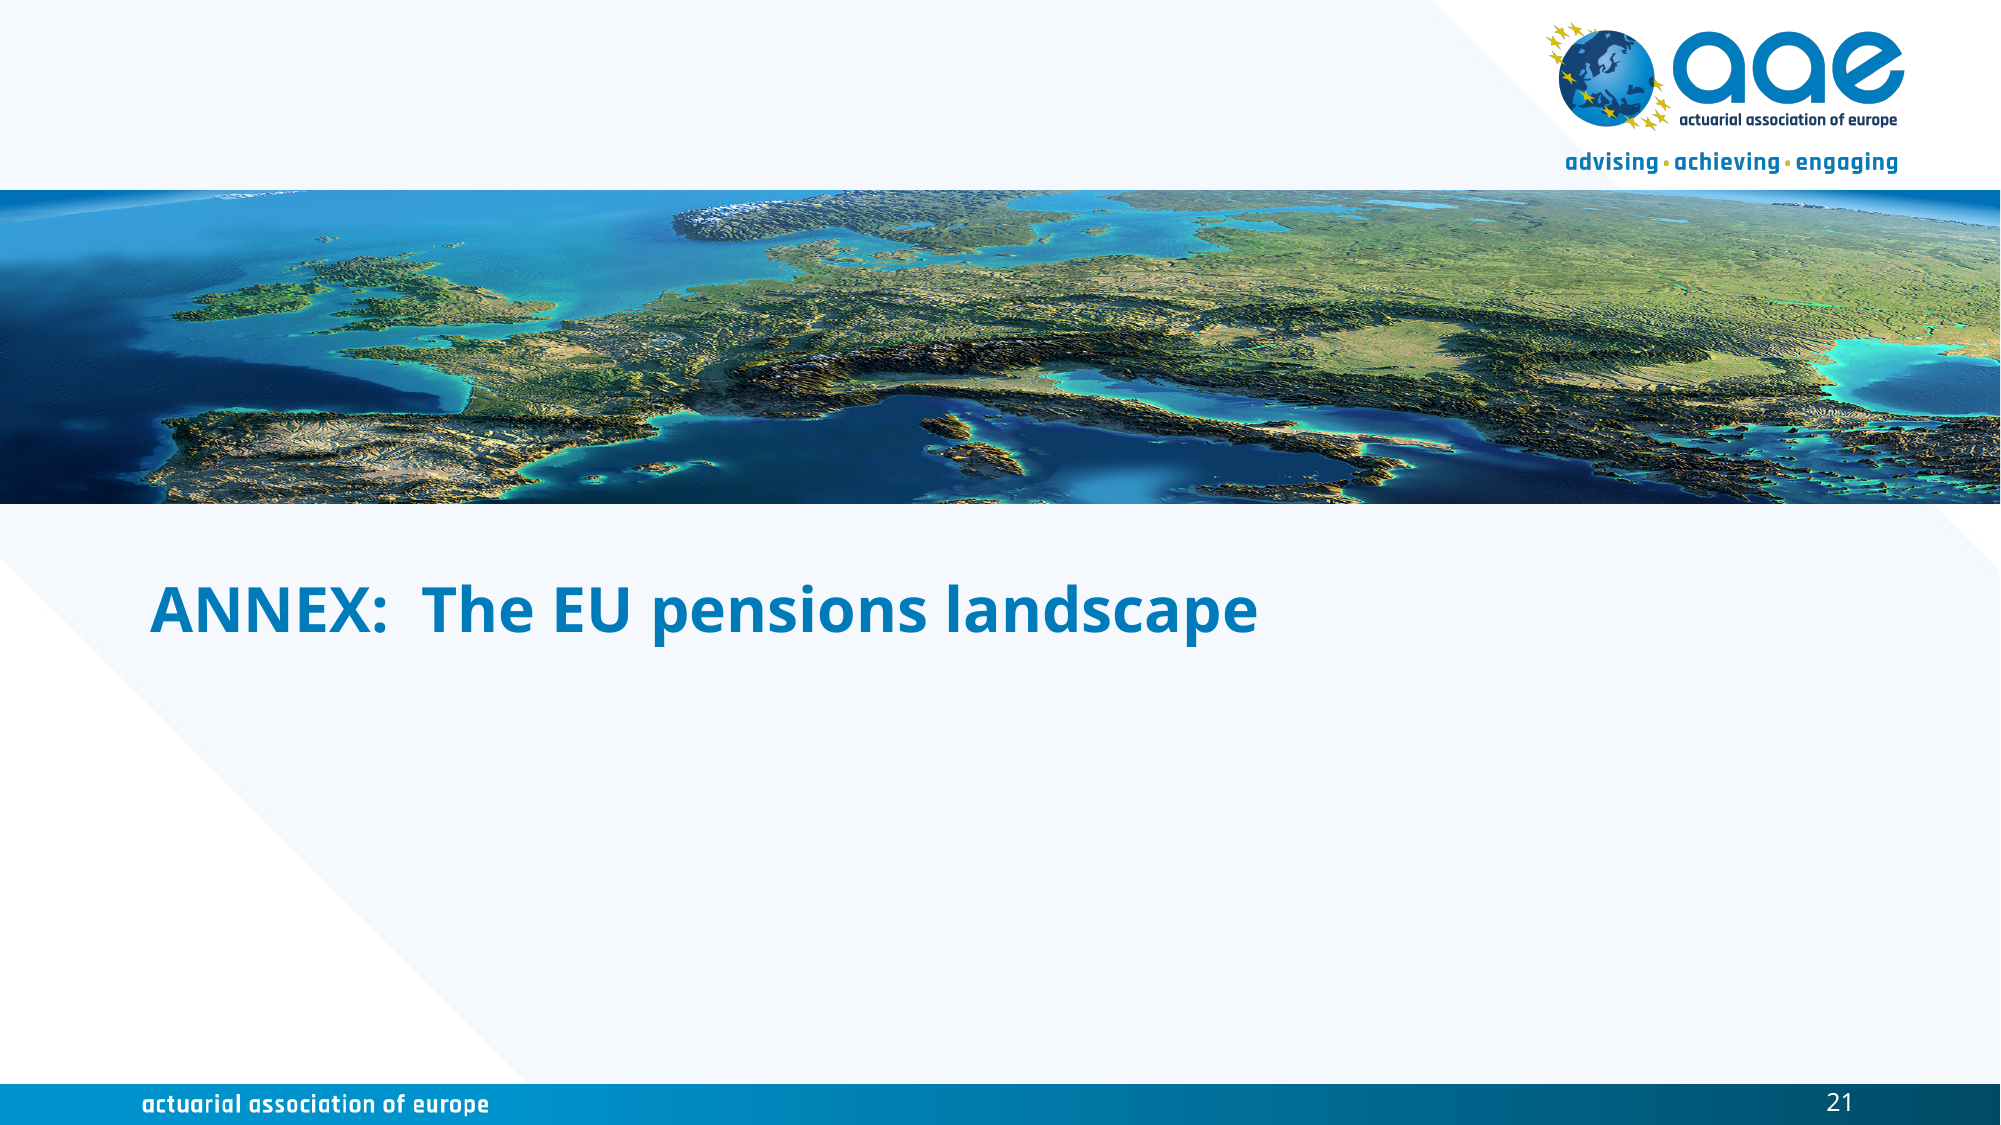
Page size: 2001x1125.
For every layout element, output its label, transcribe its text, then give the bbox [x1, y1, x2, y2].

title ANNEX: The EU pensions landscape [150, 515, 1800, 645]
slide_number 21 [1469, 1084, 1855, 1125]
picture [0, 0, 2001, 1083]
